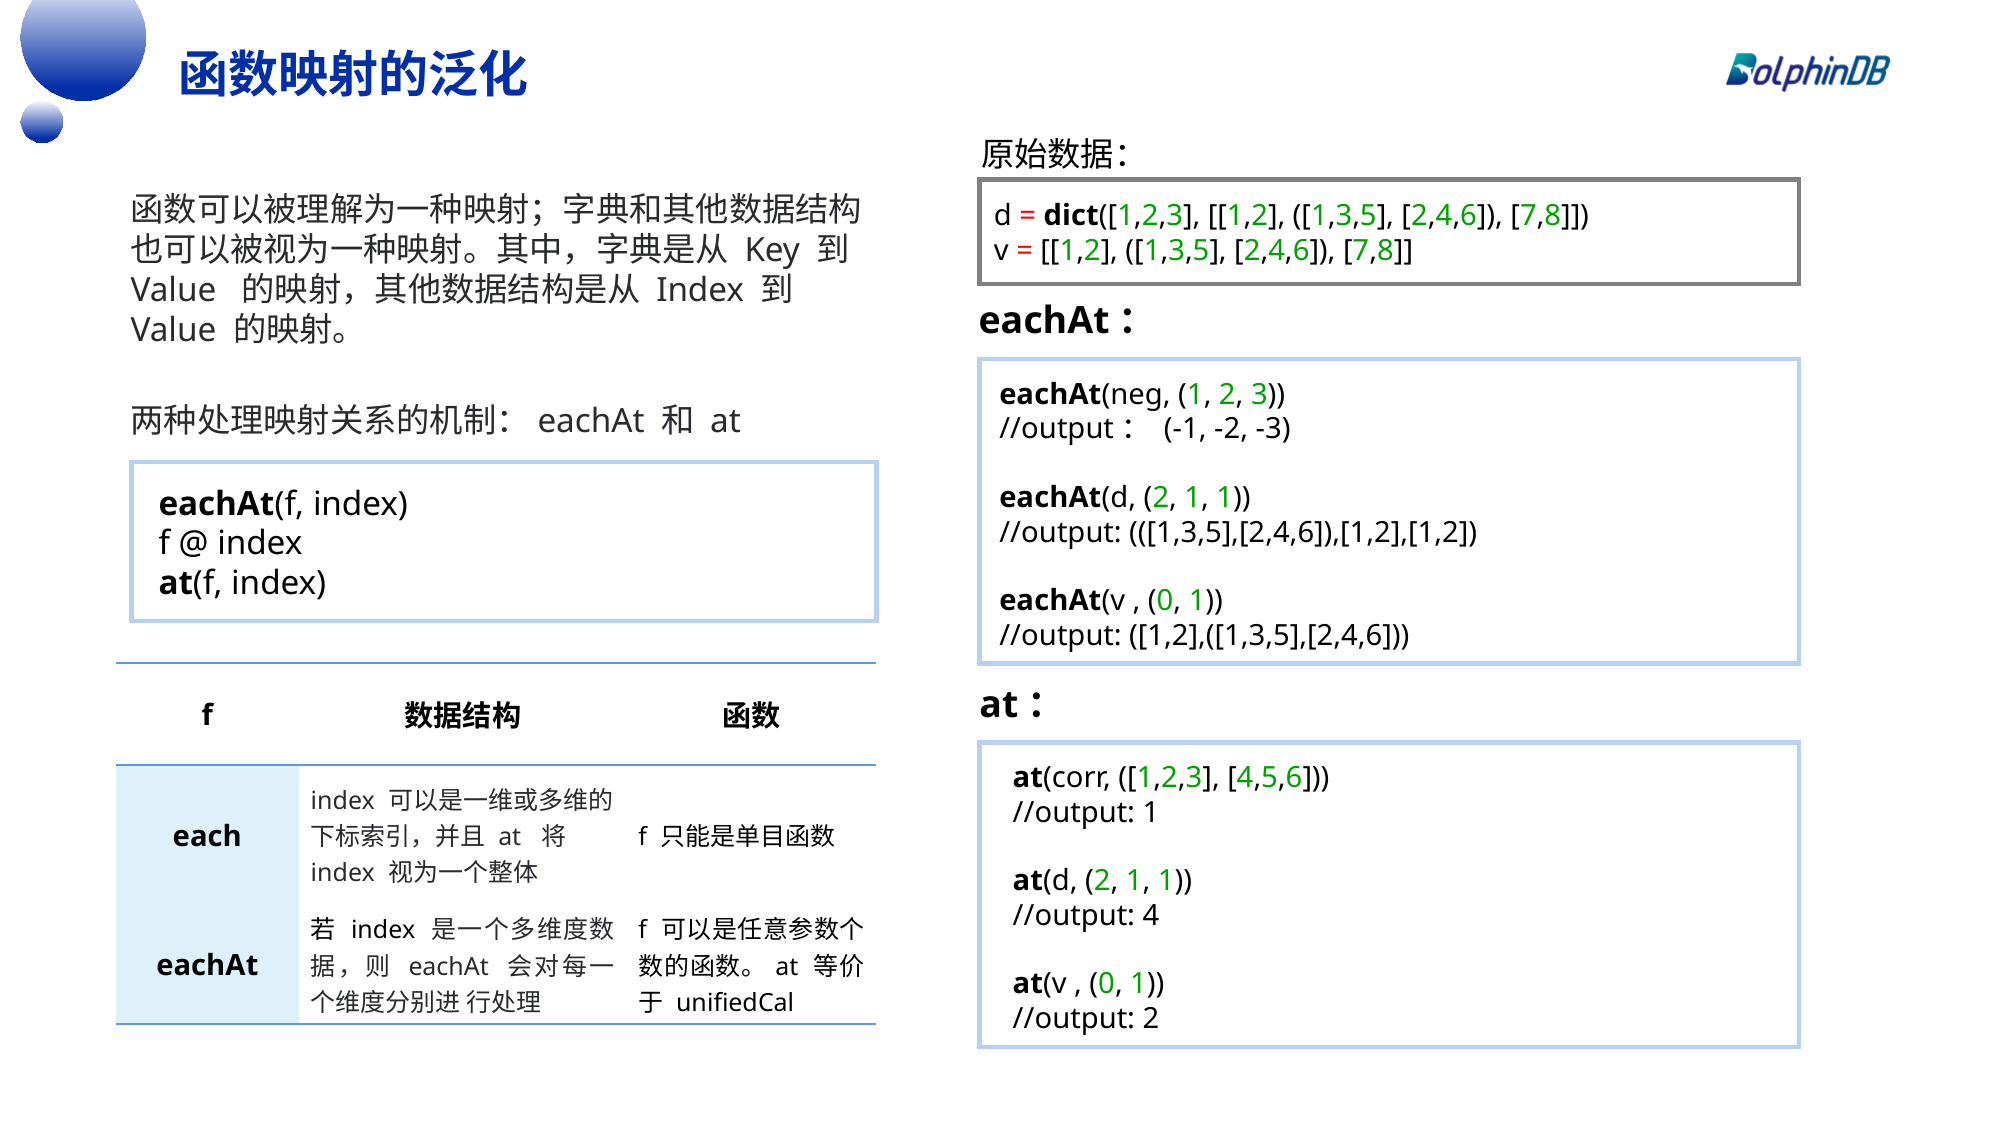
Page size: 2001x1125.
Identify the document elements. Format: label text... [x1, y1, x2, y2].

text_box [978, 178, 1800, 285]
table_cell each [116, 766, 299, 904]
text_box 两种处理映射关系的机制：eachAt 和 at [115, 391, 950, 447]
table_cell f 可以是任意参数个数的函数。at 等价于 unifiedCal [627, 904, 876, 1023]
text_box eachAt(f, index) f @ index at(f, index) [143, 474, 902, 609]
text_box eachAt： [963, 289, 1631, 349]
table_header f [116, 664, 299, 764]
text_box [978, 741, 1800, 1048]
text_box 原始数据： [966, 125, 1634, 181]
text_box [19, 0, 147, 102]
text_box [19, 99, 64, 144]
table_cell 若 index 是一个多维度数据，则 eachAt 会对每一个维度分别进 行处理 [299, 904, 627, 1023]
text_box 函数映射的泛化 [163, 35, 1545, 110]
table_header 数据结构 [299, 664, 627, 764]
text_box at： [964, 672, 1632, 733]
text_box [978, 358, 1800, 665]
text_box [130, 461, 877, 622]
table_cell eachAt [116, 904, 299, 1023]
picture [1717, 47, 1892, 93]
text_box 函数可以被理解为一种映射；字典和其他数据结构也可以被视为一种映射。其中，字典是从 Key 到 Value 的映射，其他数据结构是从 Index 到 Value 的映射。 [115, 180, 902, 356]
table_cell index 可以是一维或多维的下标索引，并且 at 将 index 视为一个整体 [299, 766, 627, 904]
table_header 函数 [627, 664, 876, 764]
table_cell f 只能是单目函数 [627, 766, 876, 904]
